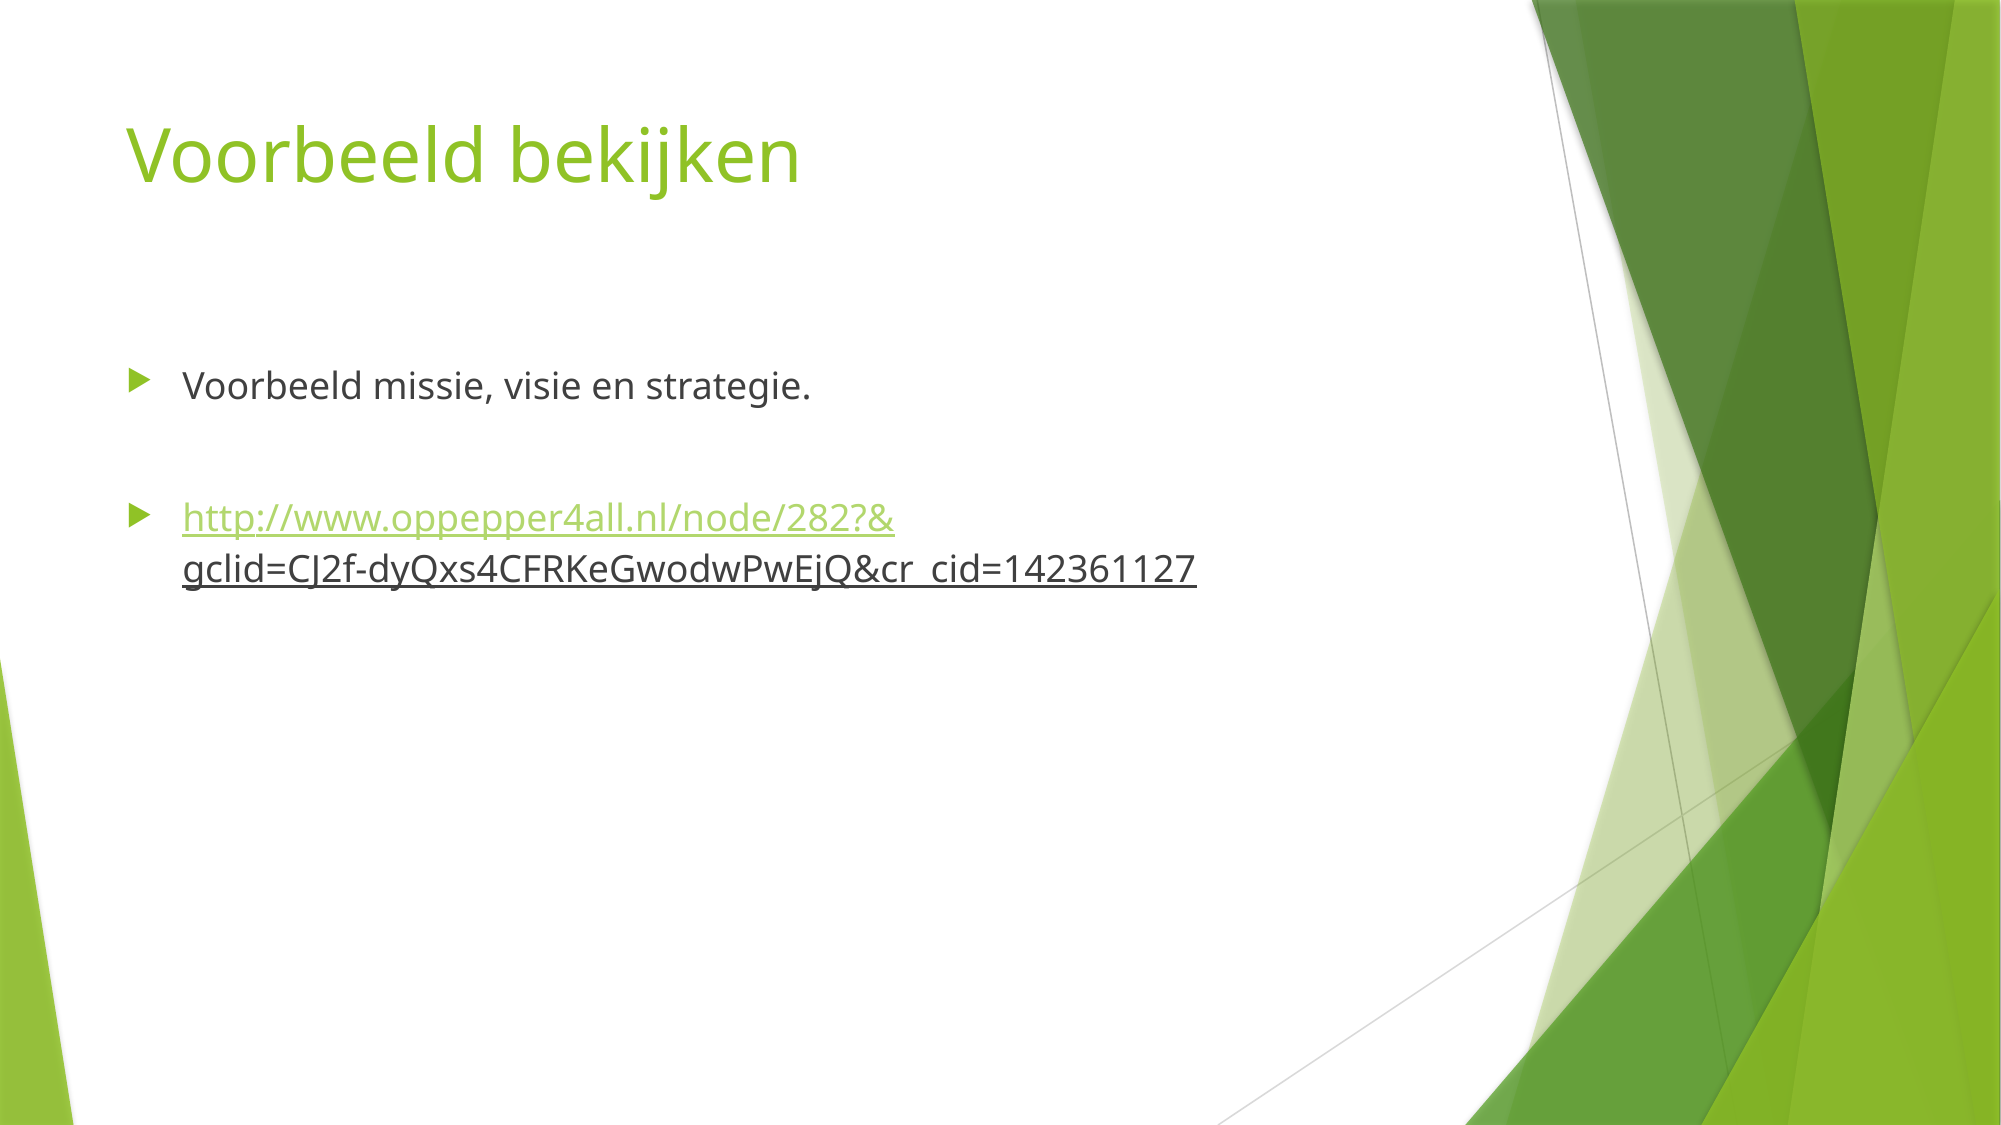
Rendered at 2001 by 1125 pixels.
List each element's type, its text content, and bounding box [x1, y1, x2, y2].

list Voorbeeld missie, visie en strategie. http://www.oppepper4all.nl/node/282?&gclid=CJ2f-dyQxs4CFRKeGwodwPwEjQ&cr_cid=142361127 [111, 354, 1522, 992]
title Voorbeeld bekijken [111, 99, 1522, 317]
